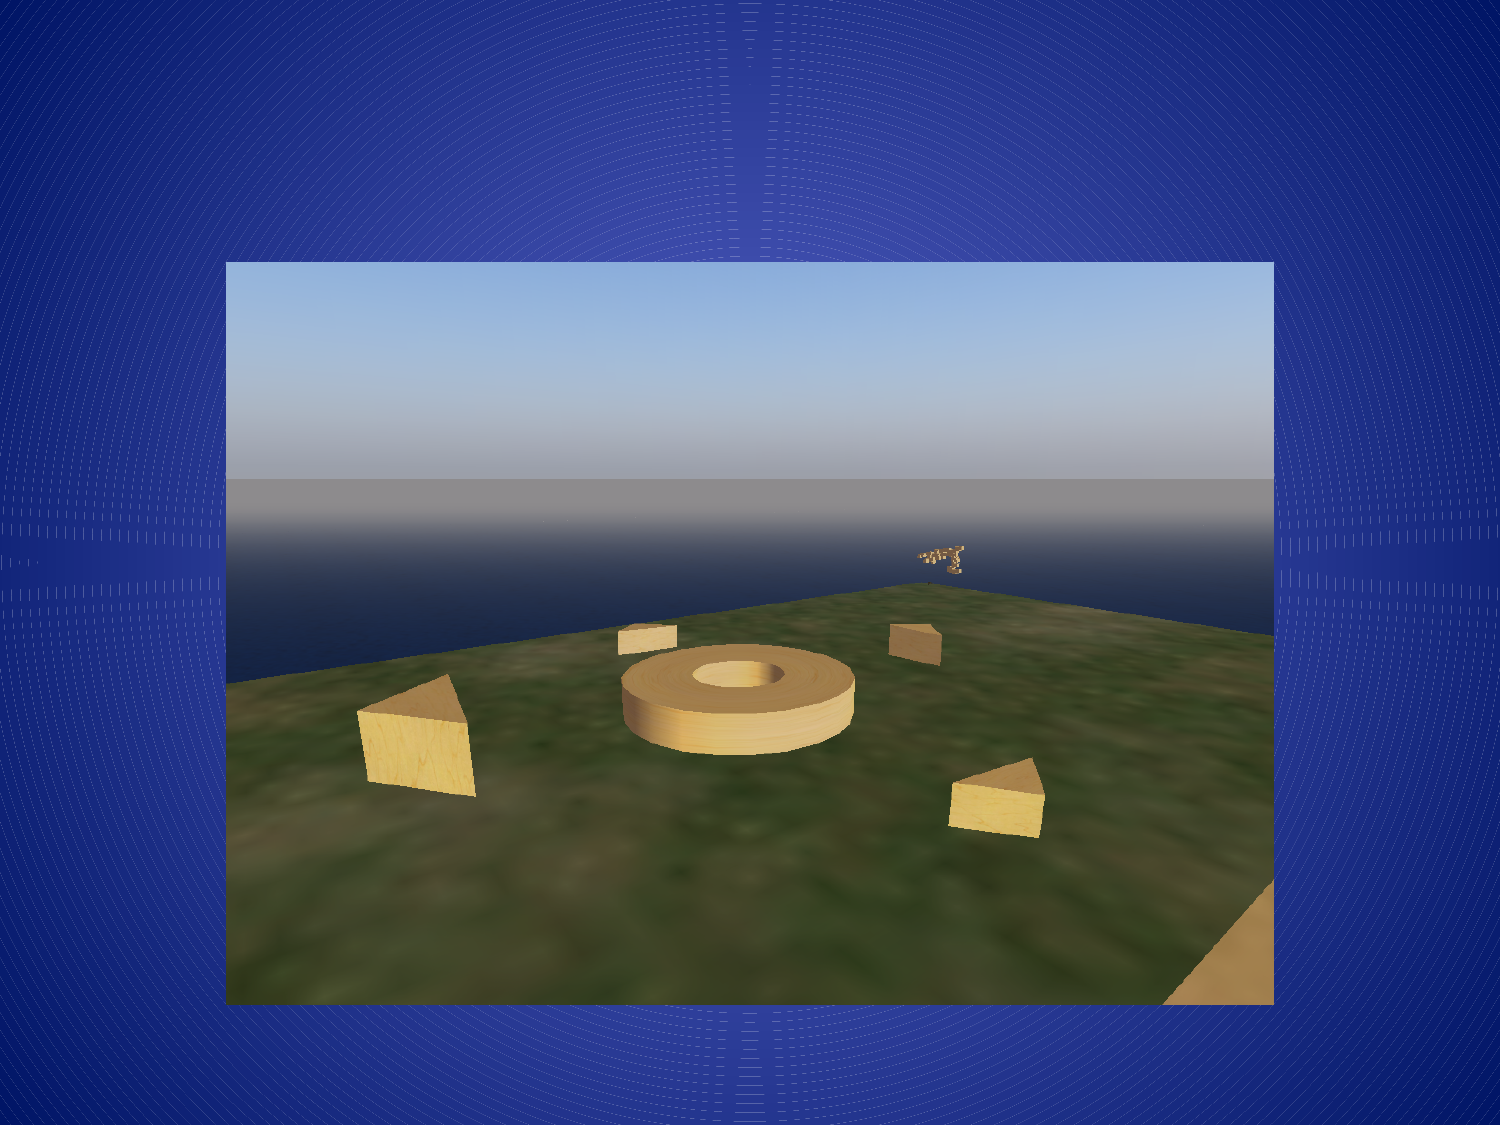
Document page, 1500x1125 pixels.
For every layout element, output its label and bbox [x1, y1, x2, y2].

list [74, 262, 1426, 1006]
